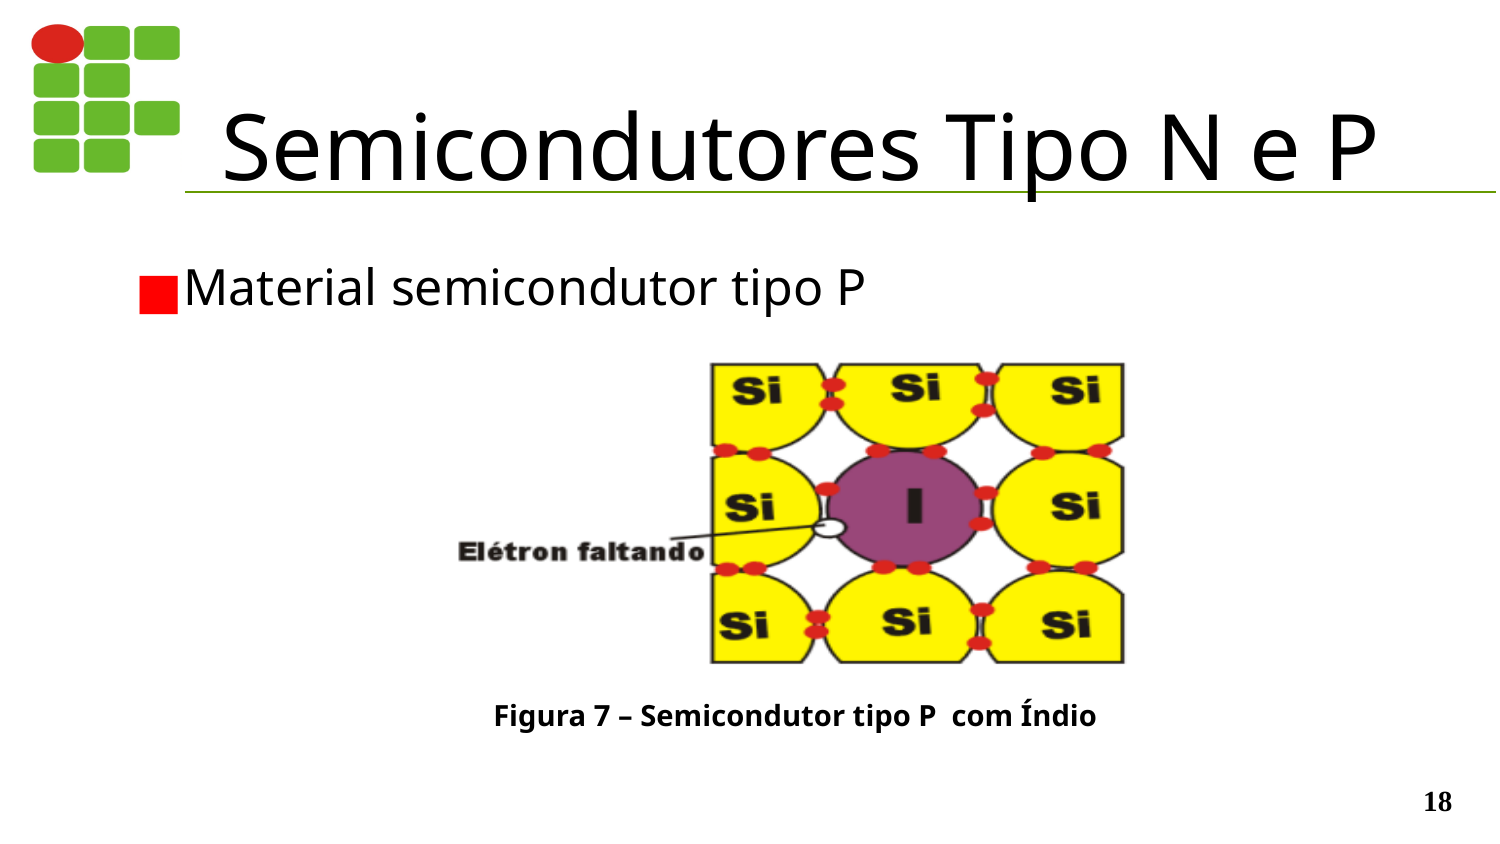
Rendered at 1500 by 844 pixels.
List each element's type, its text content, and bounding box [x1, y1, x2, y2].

picture [428, 343, 1156, 686]
text_box ‹#› [1155, 774, 1468, 825]
picture [29, 23, 182, 174]
list Material semicondutor tipo P Figura 7 – Semicondutor tipo P com Índio [46, 248, 1469, 774]
title Semicondutores Tipo N e P [206, 26, 1468, 207]
